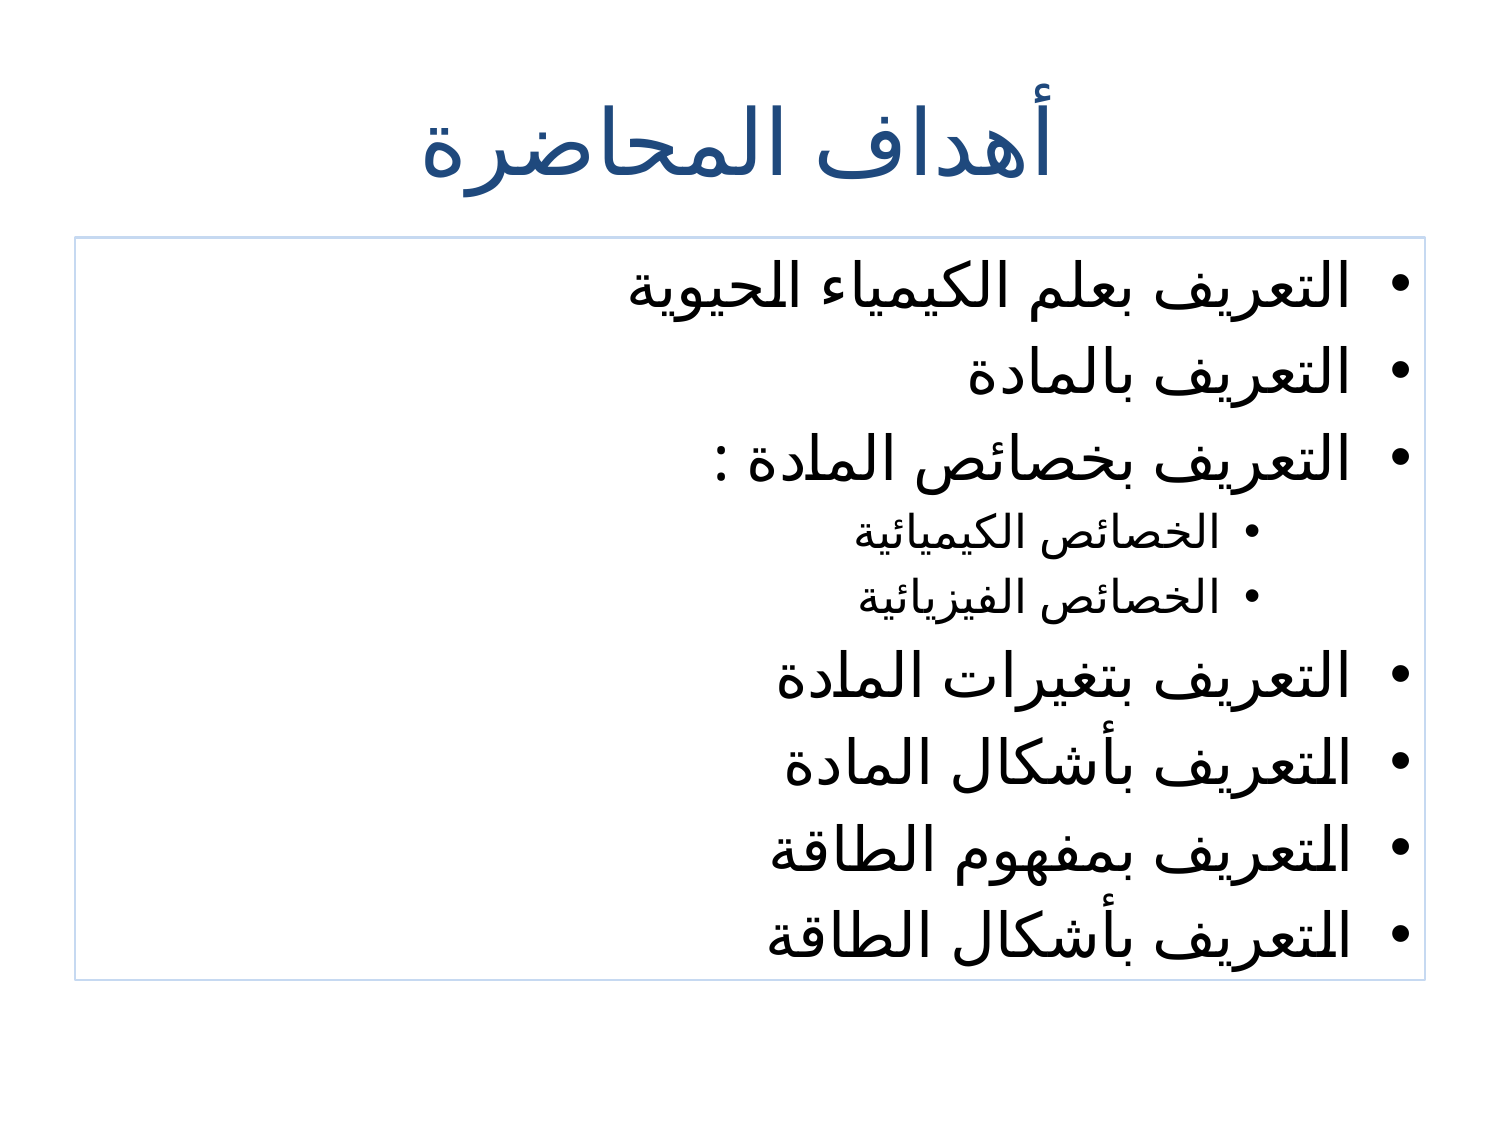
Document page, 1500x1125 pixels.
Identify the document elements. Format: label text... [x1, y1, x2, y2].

list التعريف بعلم الكيمياء الحيوية التعريف بالمادة التعريف بخصائص المادة : الخصائص الكيميائية الخصائص الفيزيائية التعريف بتغيرات المادة التعريف بأشكال المادة التعريف بمفهوم الطاقة التعريف بأشكال الطاقة [75, 237, 1425, 980]
title أهداف المحاضرة [75, 45, 1425, 233]
